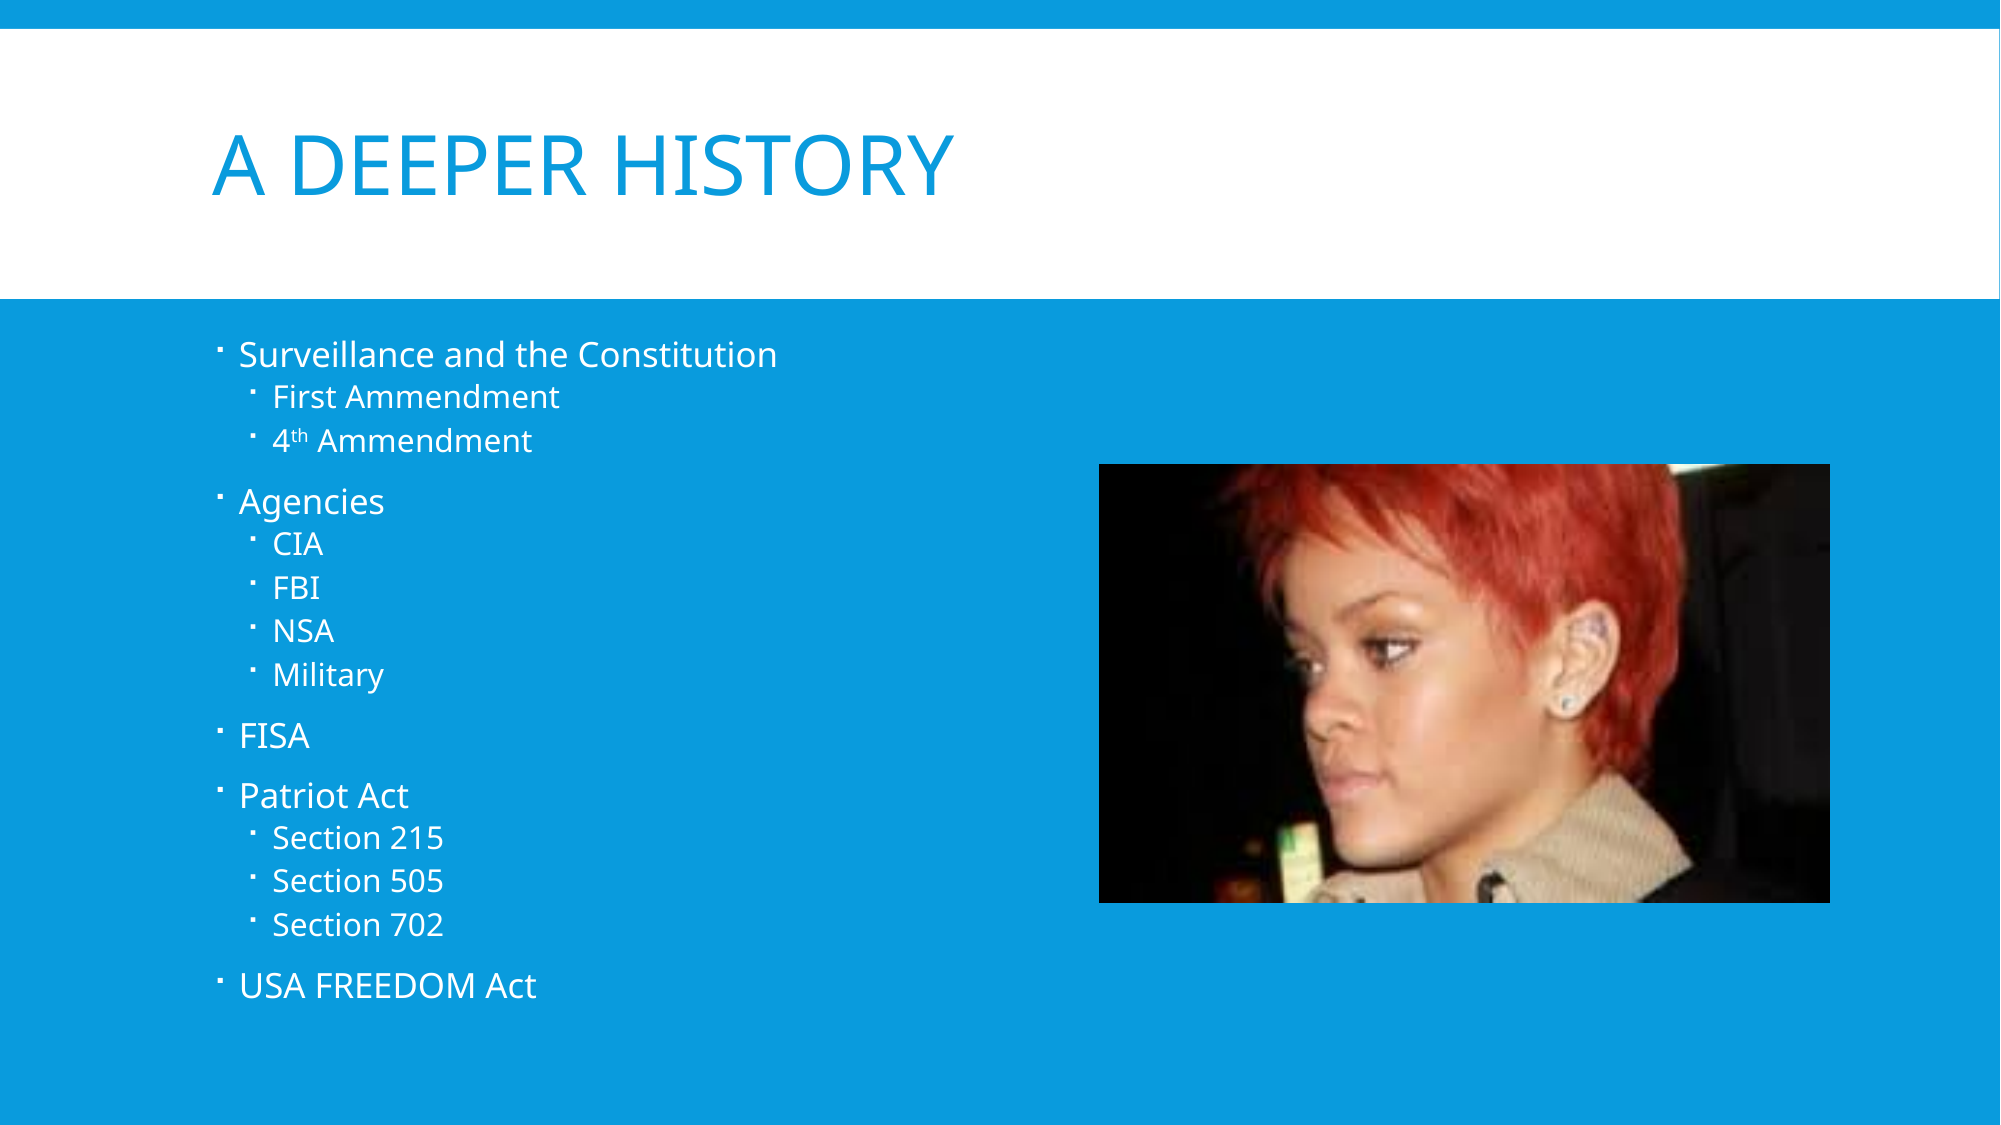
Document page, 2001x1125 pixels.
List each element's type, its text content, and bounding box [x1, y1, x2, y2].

list Surveillance and the Constitution First Ammendment 4th Ammendment Agencies CIA FBI NSA Military FISA Patriot Act Section 215 Section 505 Section 702 USA FREEDOM Act [197, 329, 1803, 1020]
title A Deeper History [197, 46, 1803, 295]
picture [1100, 465, 1829, 902]
